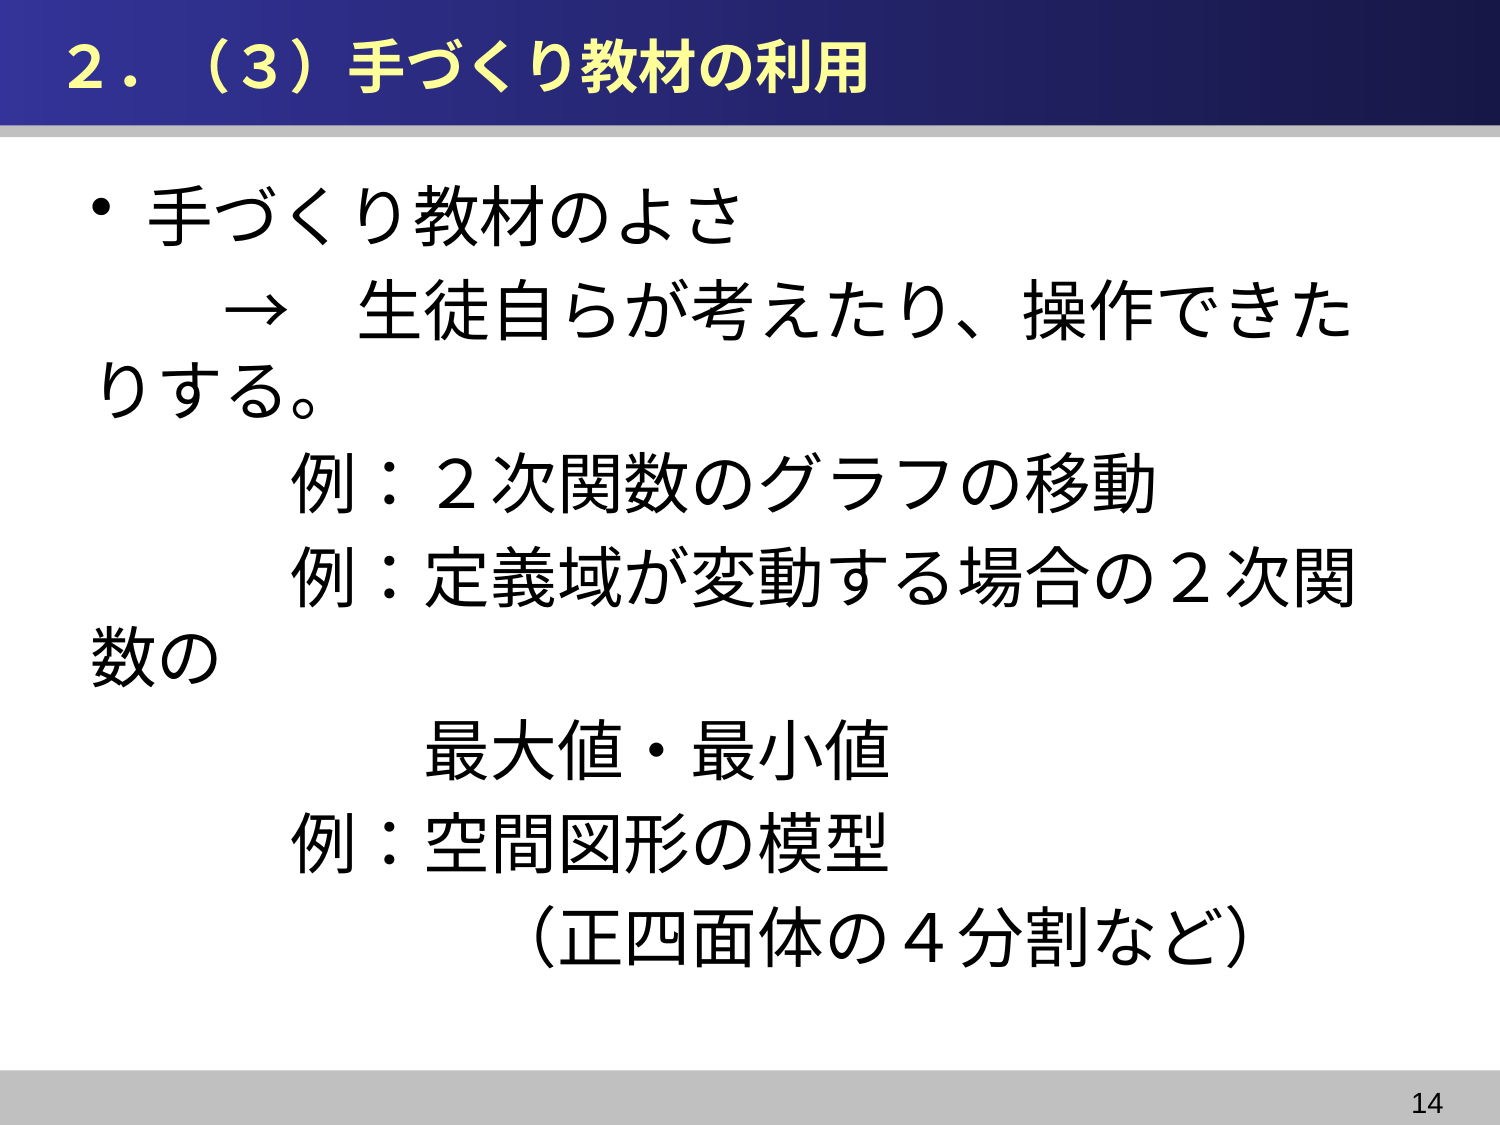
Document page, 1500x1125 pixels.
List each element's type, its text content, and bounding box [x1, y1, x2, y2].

slide_number 14 [1108, 1085, 1459, 1118]
title ２．（３）手づくり教材の利用 [41, 19, 1067, 112]
list 手づくり教材のよさ → 生徒自らが考えたり、操作できたりする。 例：２次関数のグラフの移動 例：定義域が変動する場合の２次関数の 最大値・最小値 例：空間図形の模型 （正四面体の４分割など） [75, 167, 1425, 1012]
